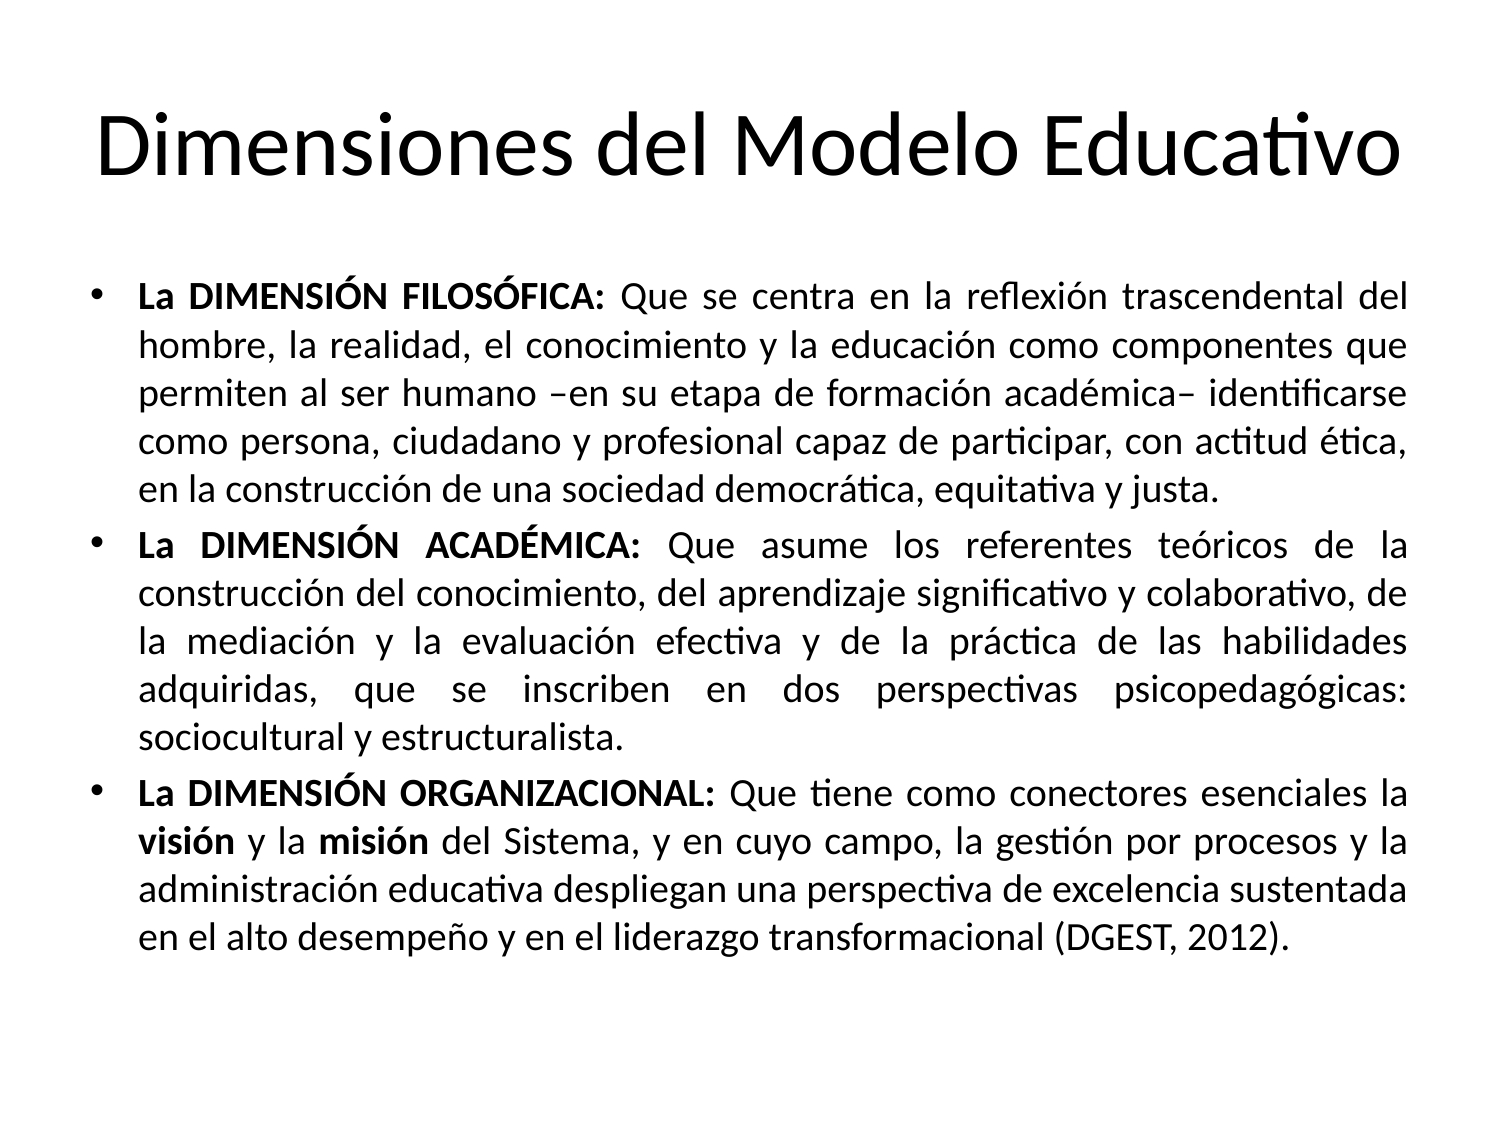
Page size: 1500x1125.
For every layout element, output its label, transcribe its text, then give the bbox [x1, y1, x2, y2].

title Dimensiones del Modelo Educativo [75, 45, 1425, 233]
list La DIMENSIÓN FILOSÓFICA: Que se centra en la reflexión trascendental del hombre, la realidad, el conocimiento y la educación como componentes que permiten al ser humano –en su etapa de formación académica– identificarse como persona, ciudadano y profesional capaz de participar, con actitud ética, en la construcción de una sociedad democrática, equitativa y justa. La DIMENSIÓN ACADÉMICA: Que asume los referentes teóricos de la construcción del conocimiento, del aprendizaje significativo y colaborativo, de la mediación y la evaluación efectiva y de la práctica de las habilidades adquiridas, que se inscriben en dos perspectivas psicopedagógicas: sociocultural y estructuralista. La DIMENSIÓN ORGANIZACIONAL: Que tiene como conectores esenciales la visión y la misión del Sistema, y en cuyo campo, la gestión por procesos y la administración educativa despliegan una perspectiva de excelencia sustentada en el alto desempeño y en el liderazgo transformacional (DGEST, 2012). [75, 262, 1425, 1005]
